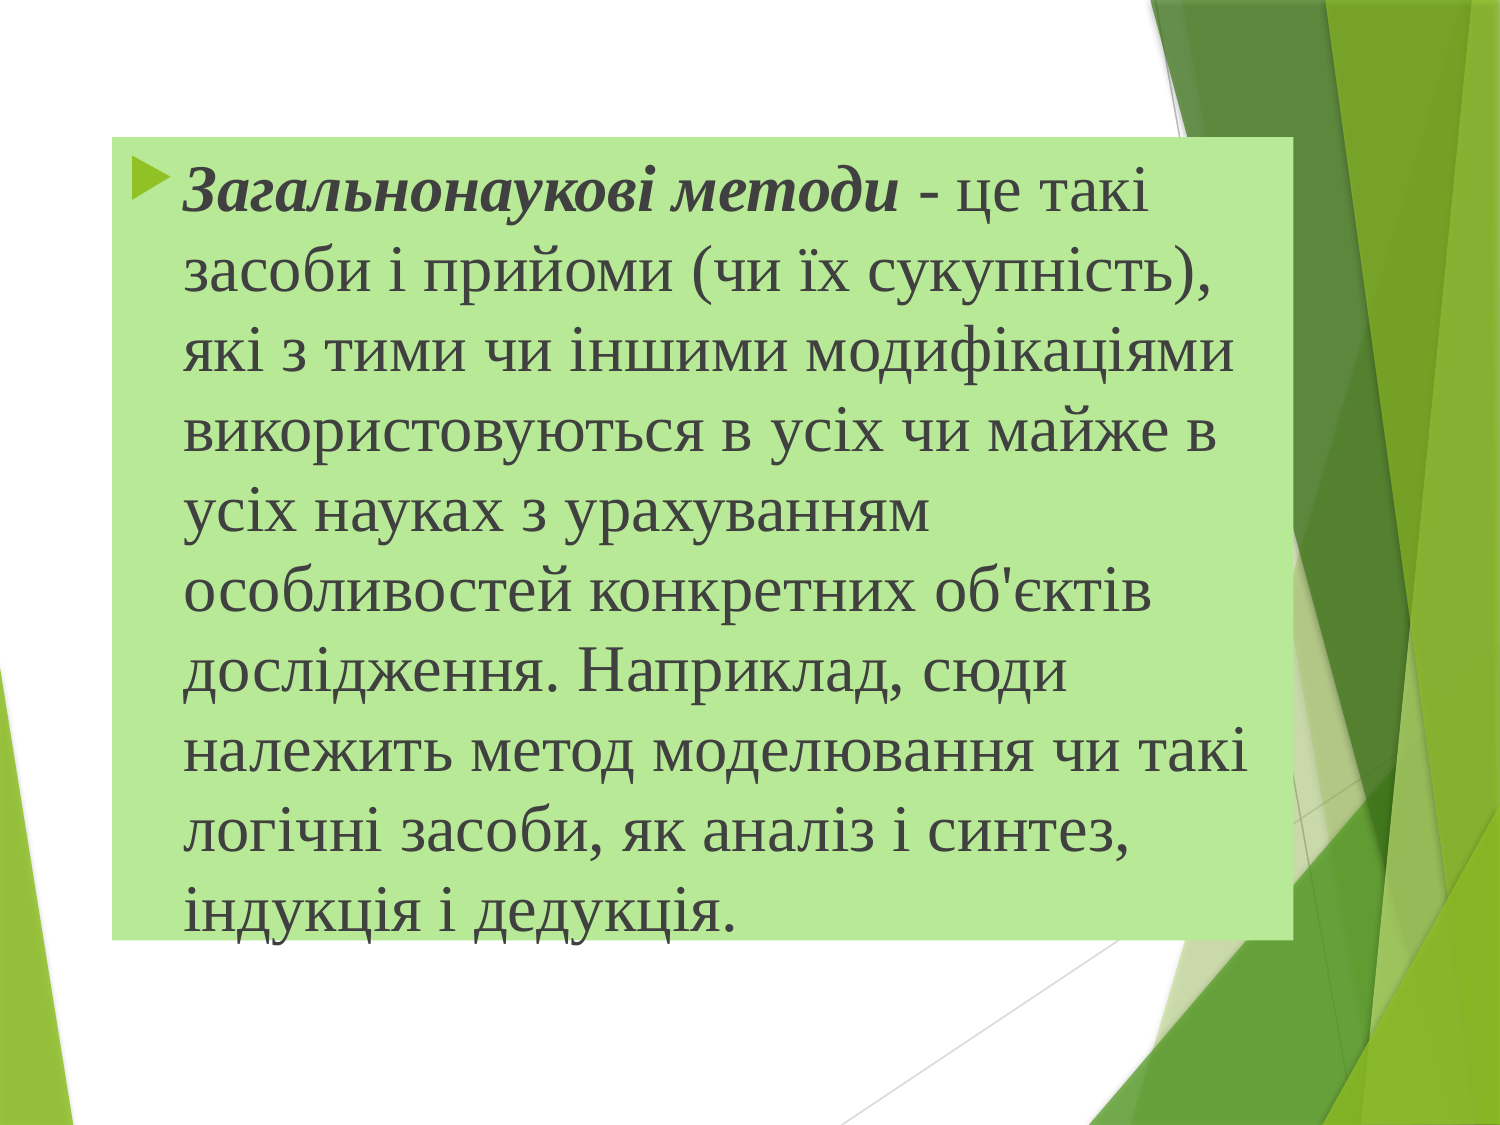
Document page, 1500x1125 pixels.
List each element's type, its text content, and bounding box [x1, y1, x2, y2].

list Загальнонаукові методи - це такі засоби і прийоми (чи їх сукупність), які з тими чи іншими модифікаціями використовуються в усіх чи майже в усіх науках з урахуванням особливостей конкретних об'єктів дослідження. Наприклад, сюди належить метод моделювання чи такі логічні засоби, як аналіз і синтез, індукція і дедукція. [112, 137, 1294, 941]
